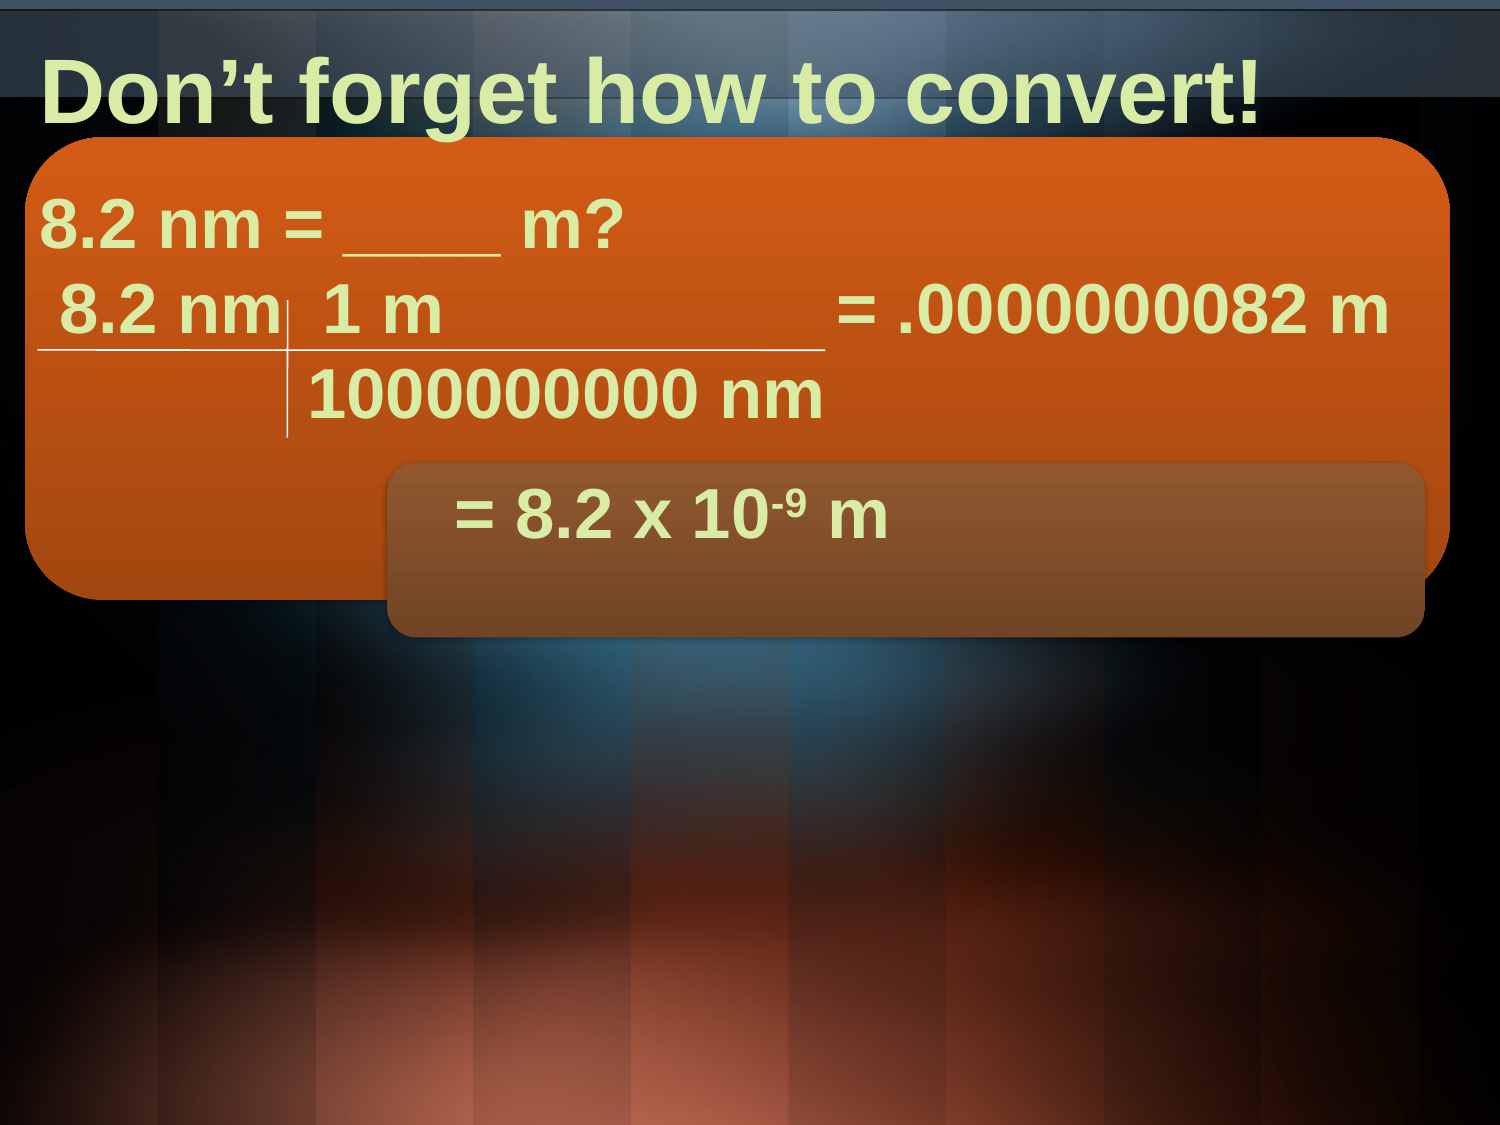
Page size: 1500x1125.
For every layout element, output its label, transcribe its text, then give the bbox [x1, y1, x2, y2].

picture [0, 0, 1500, 1125]
text_box Don’t forget how to convert! 8.2 nm = ____ m? 8.2 nm 1 m = .0000000082 m 1000000000 nm = 8.2 x 10-9 m [24, 24, 1463, 716]
